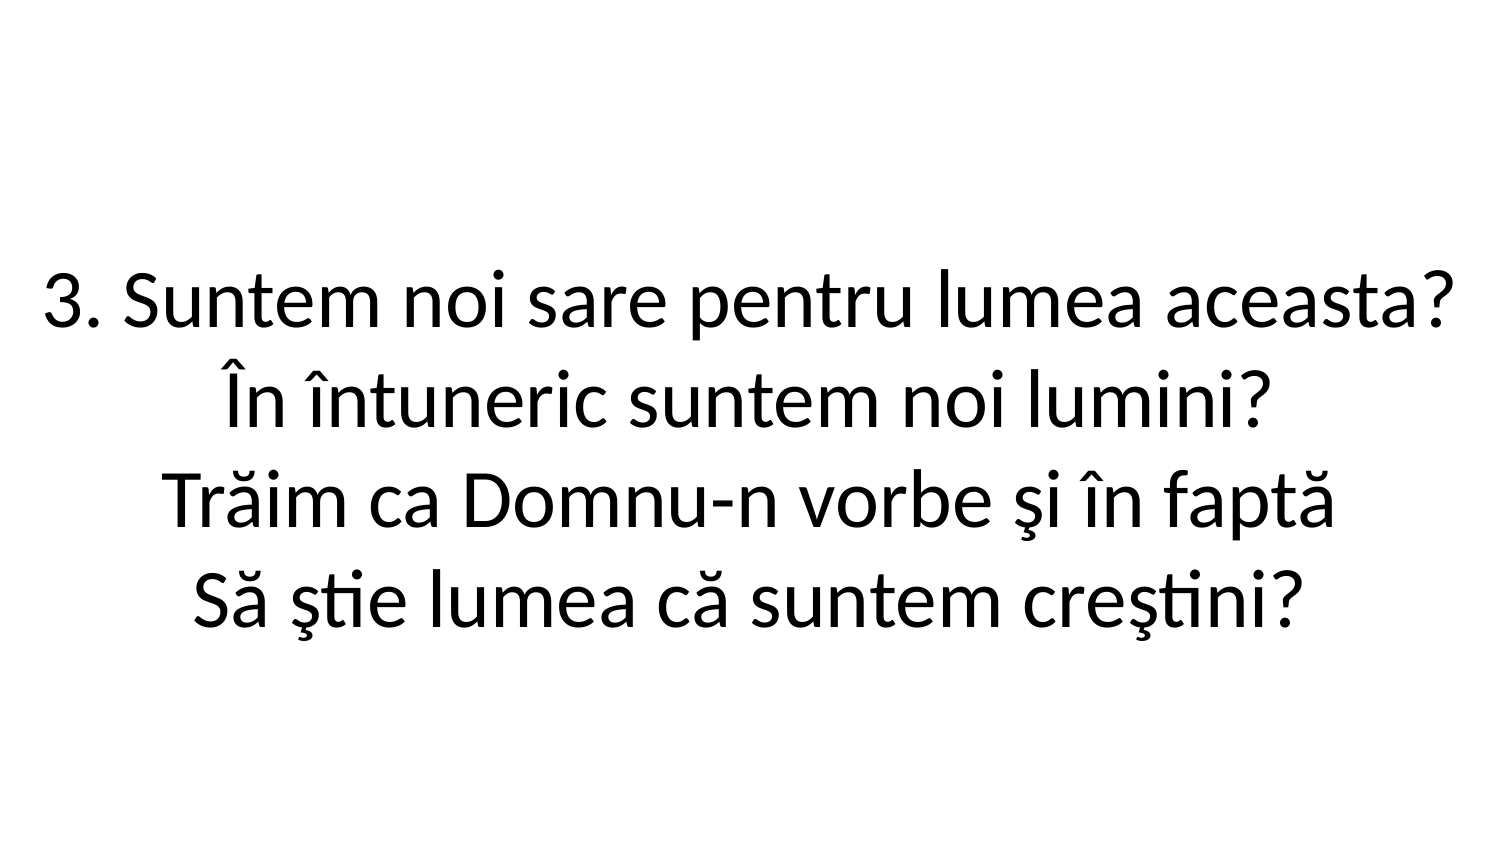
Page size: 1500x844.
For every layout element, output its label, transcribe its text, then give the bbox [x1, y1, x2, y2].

text_box 3. Suntem noi sare pentru lumea aceasta? În întuneric suntem noi lumini? Trăim ca Domnu-n vorbe şi în faptă Să ştie lumea că suntem creştini? [26, 192, 1474, 652]
